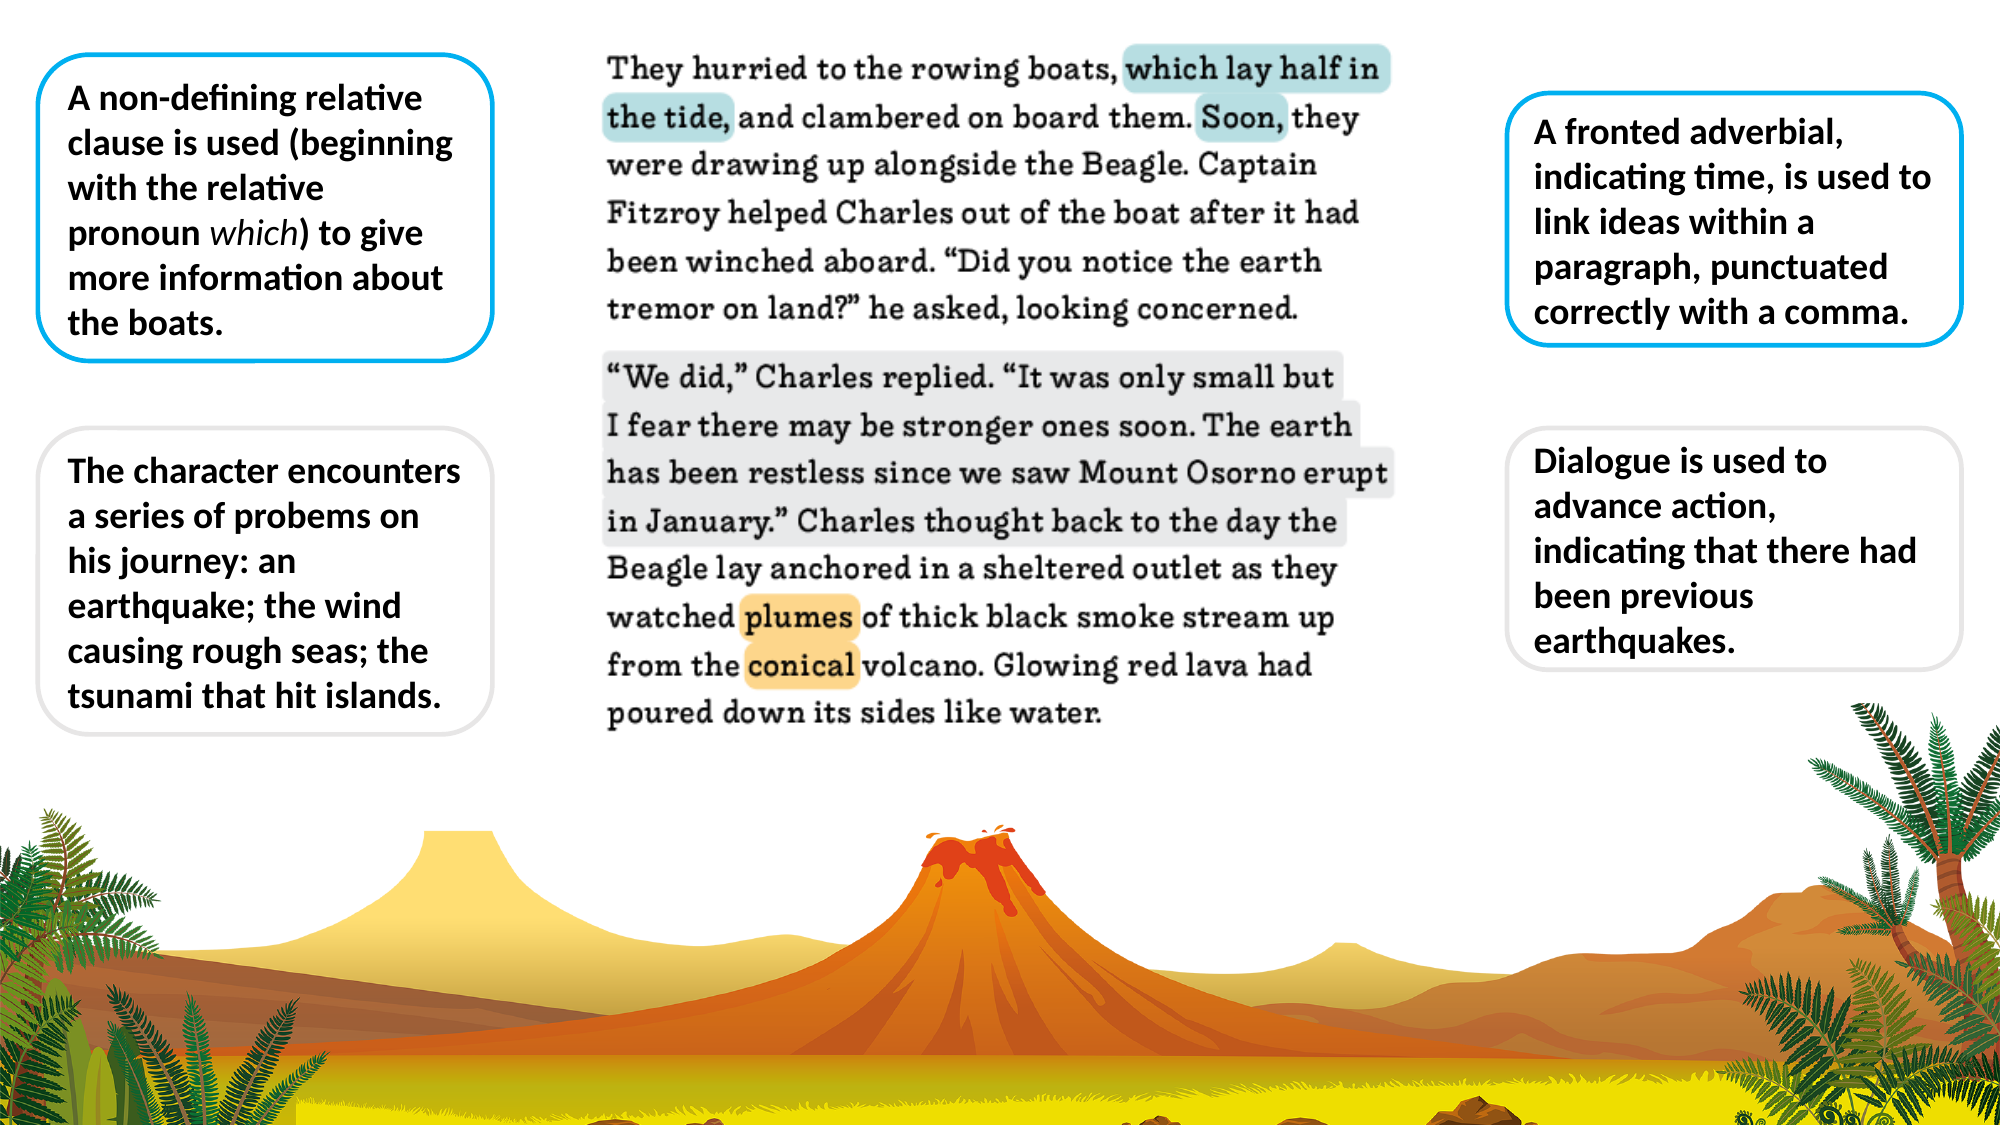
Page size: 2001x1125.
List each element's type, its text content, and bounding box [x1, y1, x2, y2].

picture [0, 39, 2000, 1125]
text_box A fronted adverbial, indicating time, is used to link ideas within a paragraph, punctuated correctly with a comma. [1505, 91, 1963, 347]
text_box A non-defining relative clause is used (beginning with the relative pronoun which) to give more information about the boats. [36, 53, 494, 362]
